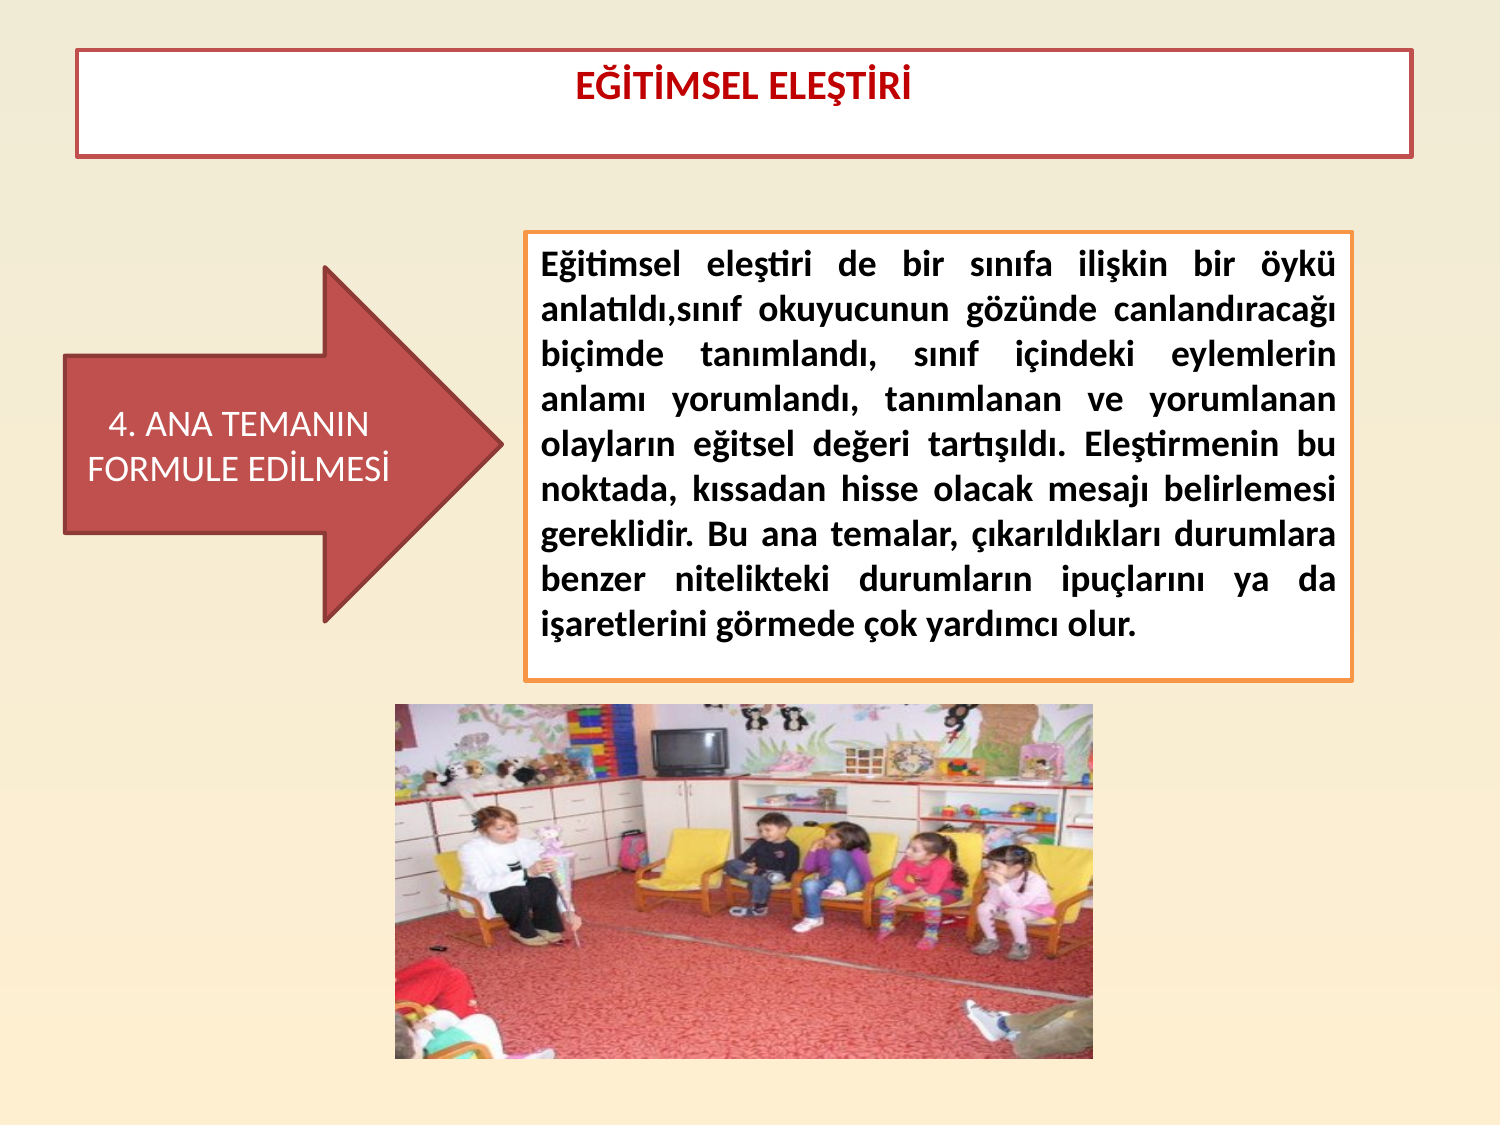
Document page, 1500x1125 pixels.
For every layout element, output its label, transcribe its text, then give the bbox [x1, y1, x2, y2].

picture [395, 703, 1093, 1059]
text_box 4. ANA TEMANIN FORMULE EDİLMESİ [62, 265, 505, 624]
text_box EĞİTİMSEL ELEŞTİRİ [75, 48, 1414, 159]
text_box Eğitimsel eleştiri de bir sınıfa ilişkin bir öykü anlatıldı,sınıf okuyucunun gözünde canlandıracağı biçimde tanımlandı, sınıf içindeki eylemlerin anlamı yorumlandı, tanımlanan ve yorumlanan olayların eğitsel değeri tartışıldı. Eleştirmenin bu noktada, kıssadan hisse olacak mesajı belirlemesi gereklidir. Bu ana temalar, çıkarıldıkları durumlara benzer nitelikteki durumların ipuçlarını ya da işaretlerini görmede çok yardımcı olur. [523, 230, 1354, 683]
